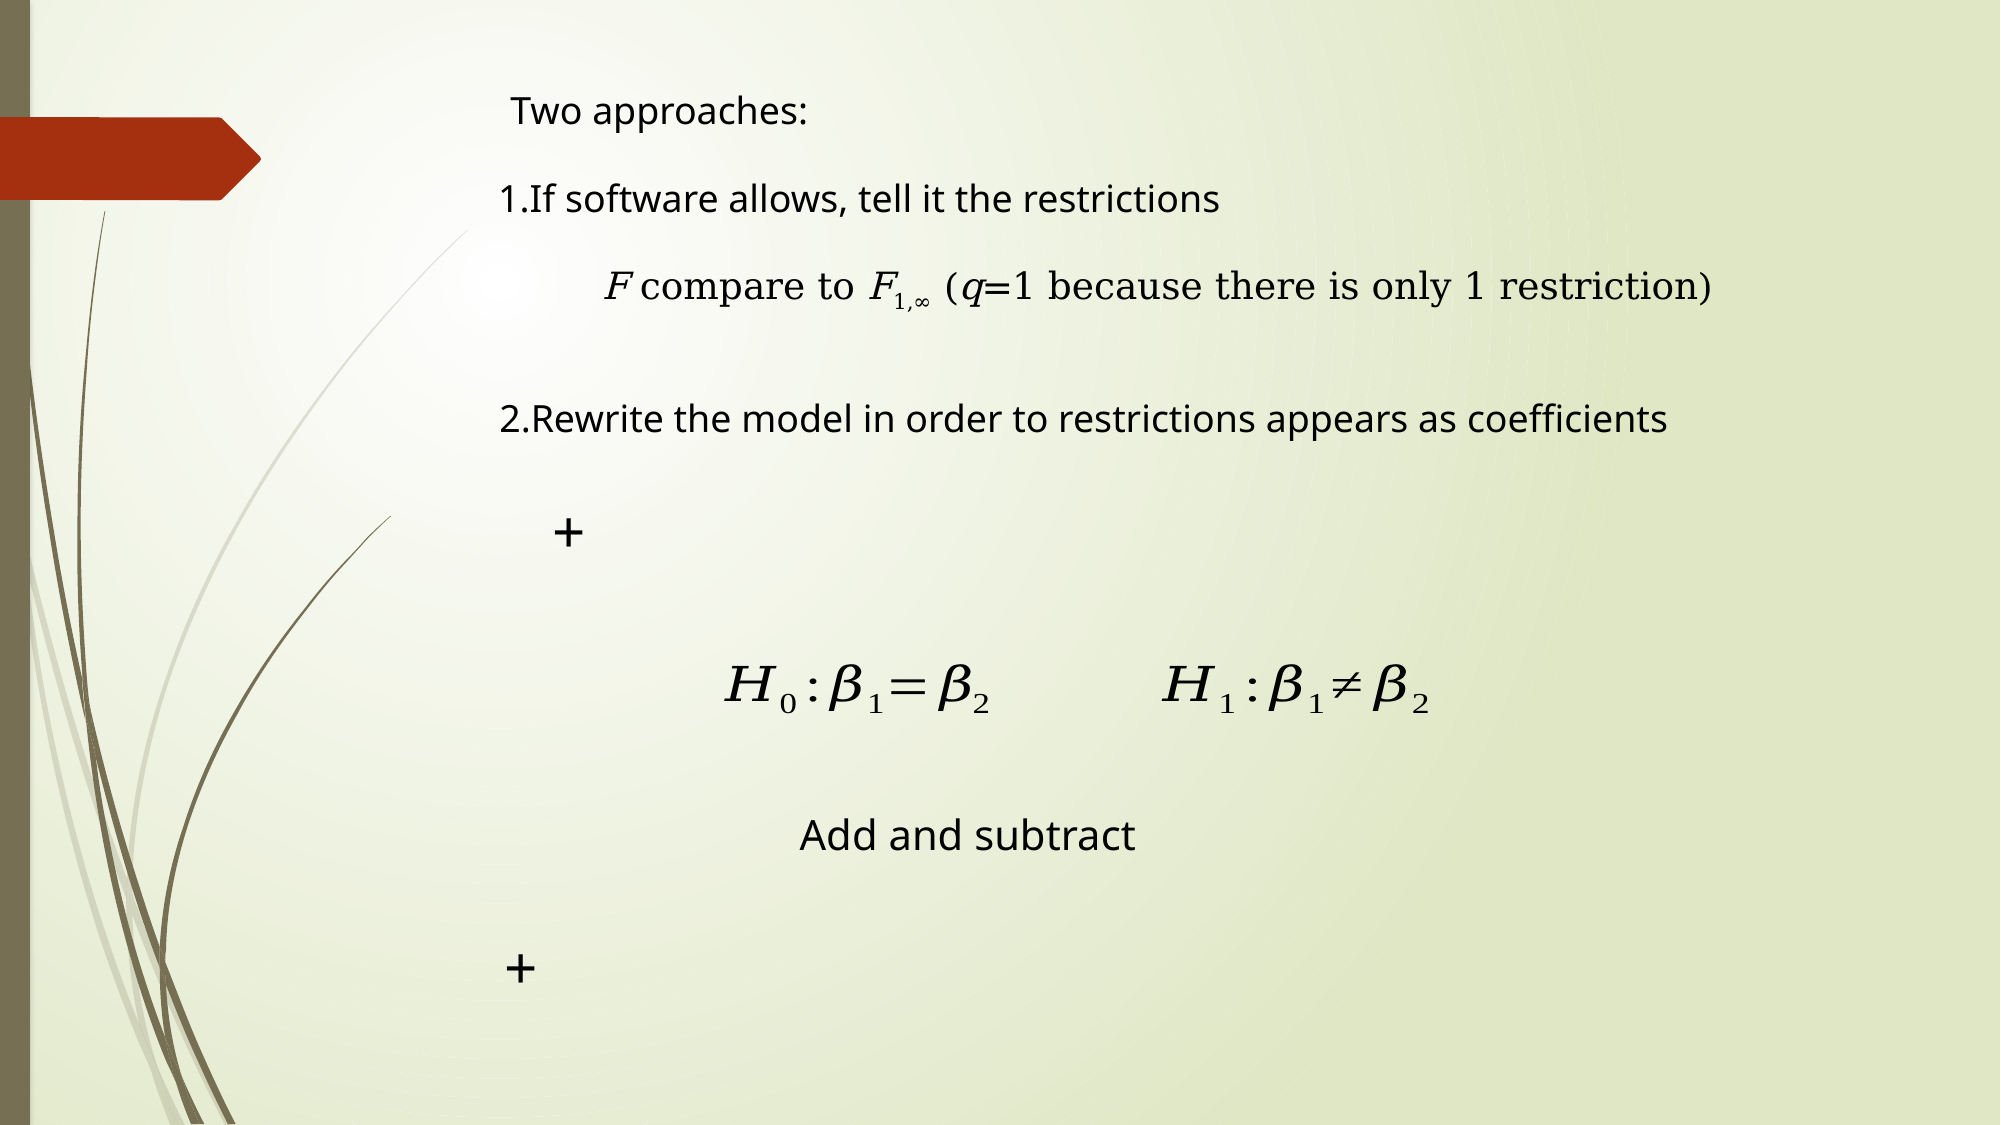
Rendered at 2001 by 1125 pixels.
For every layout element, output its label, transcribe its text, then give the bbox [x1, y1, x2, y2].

text_box F compare to F1,∞ (q=1 because there is only 1 restriction) [587, 255, 1731, 321]
text_box Two approaches: [495, 79, 824, 140]
text_box 1.If software allows, tell it the restrictions [483, 167, 1236, 228]
text_box 2.Rewrite the model in order to restrictions appears as coefficients [484, 387, 1833, 448]
